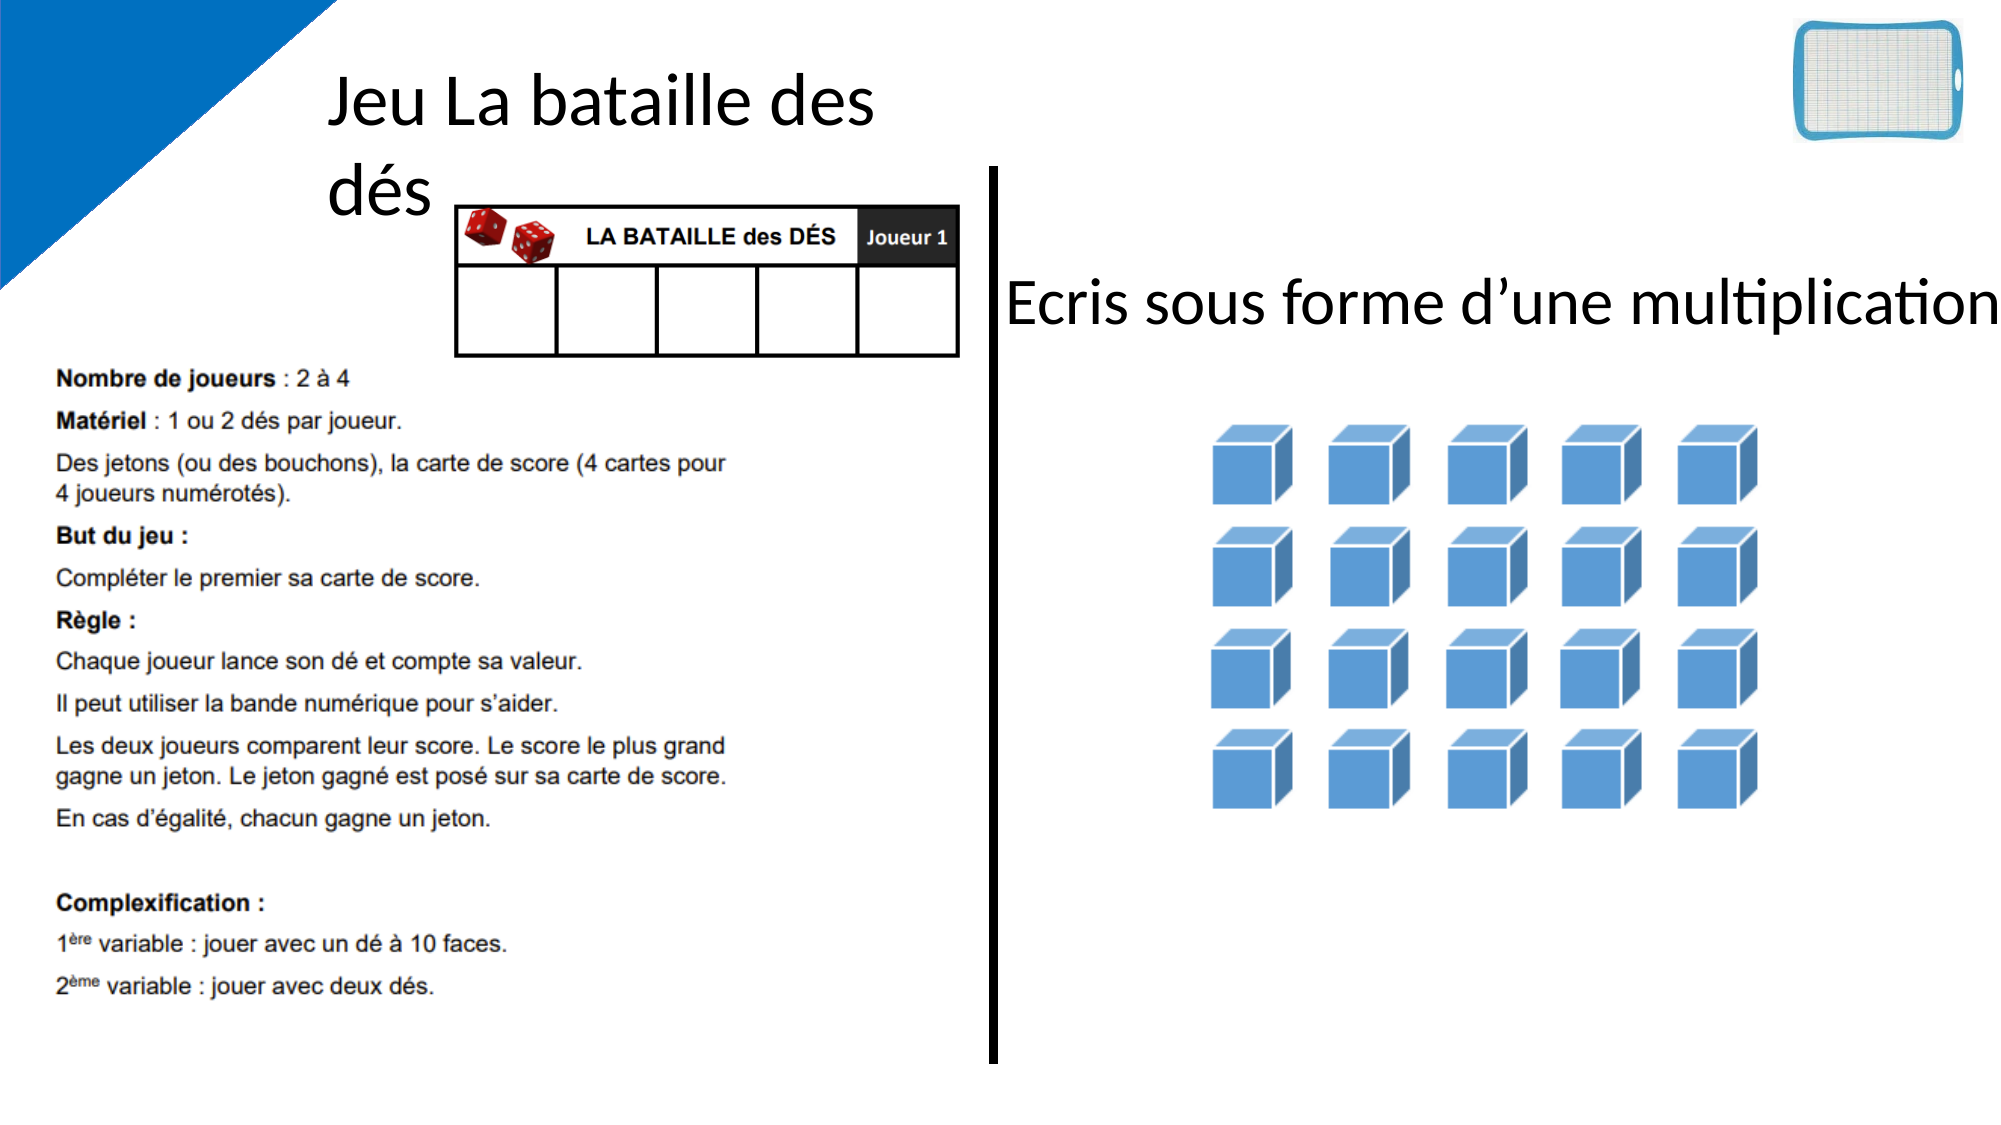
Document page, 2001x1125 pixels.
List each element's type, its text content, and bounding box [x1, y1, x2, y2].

picture [41, 191, 964, 1005]
text_box [0, 0, 337, 290]
picture [1177, 401, 1775, 828]
picture [1792, 18, 1964, 143]
text_box Ecris sous forme d’une multiplication [994, 250, 2000, 346]
text_box Jeu La bataille des dés [312, 42, 928, 238]
